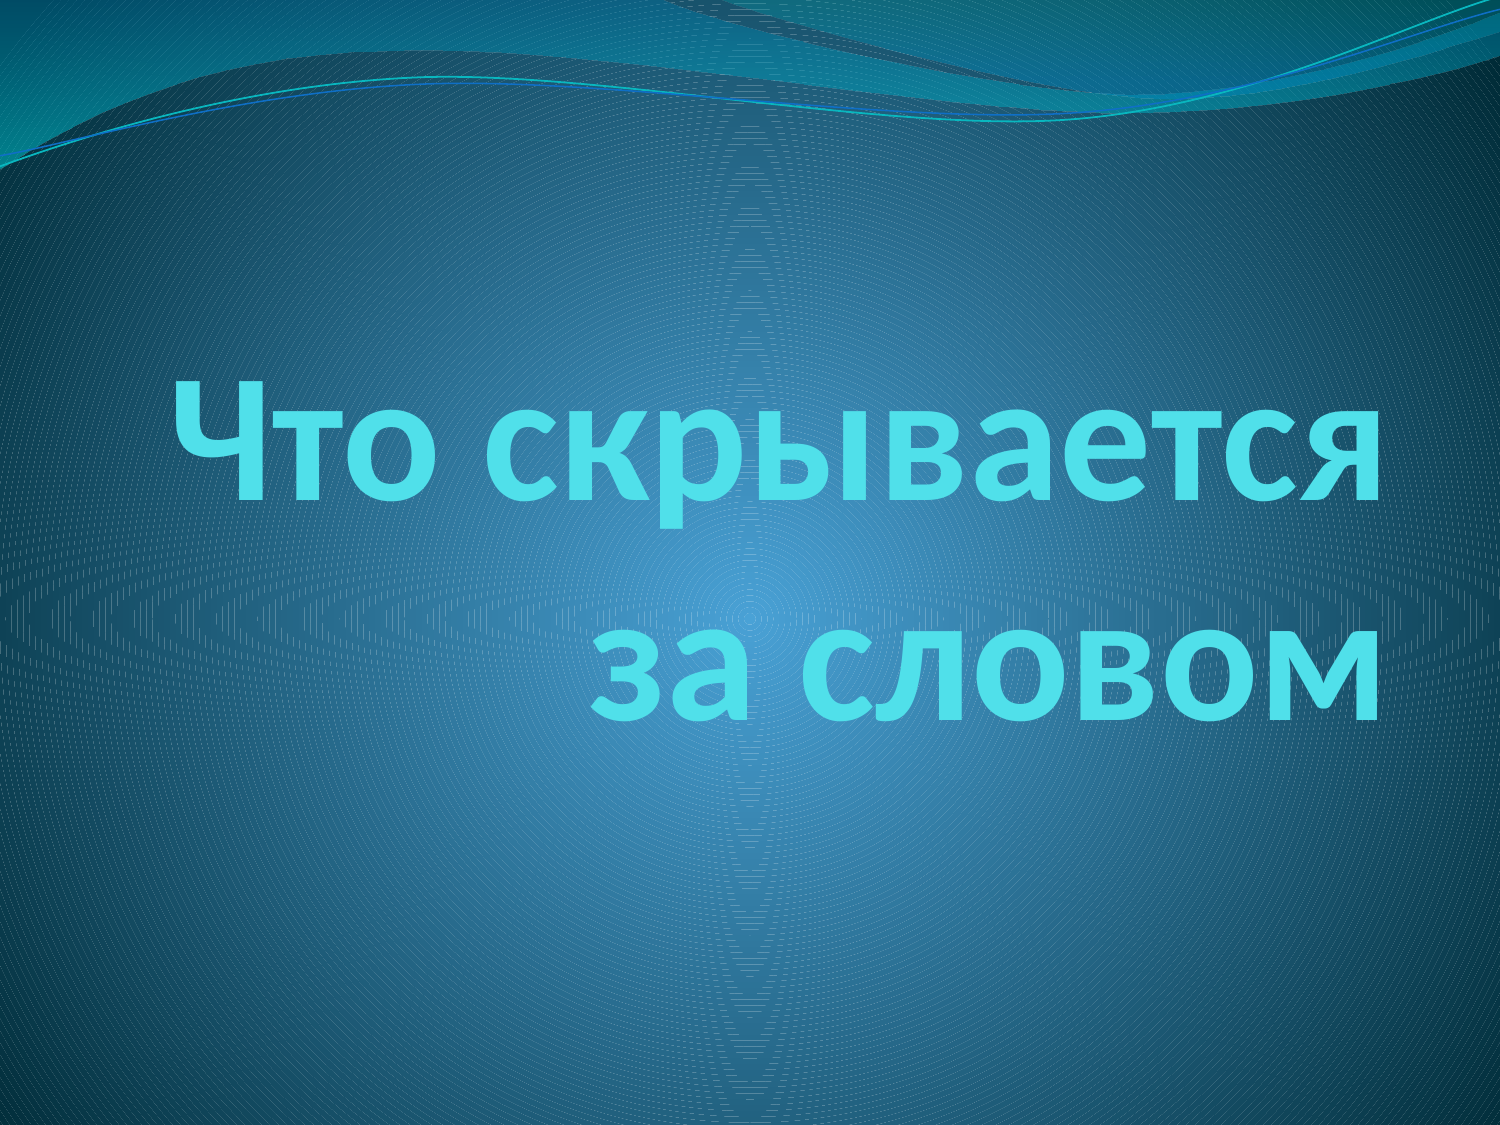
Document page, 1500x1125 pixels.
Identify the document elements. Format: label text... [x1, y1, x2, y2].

title Что скрывается за словом [105, 457, 1394, 757]
